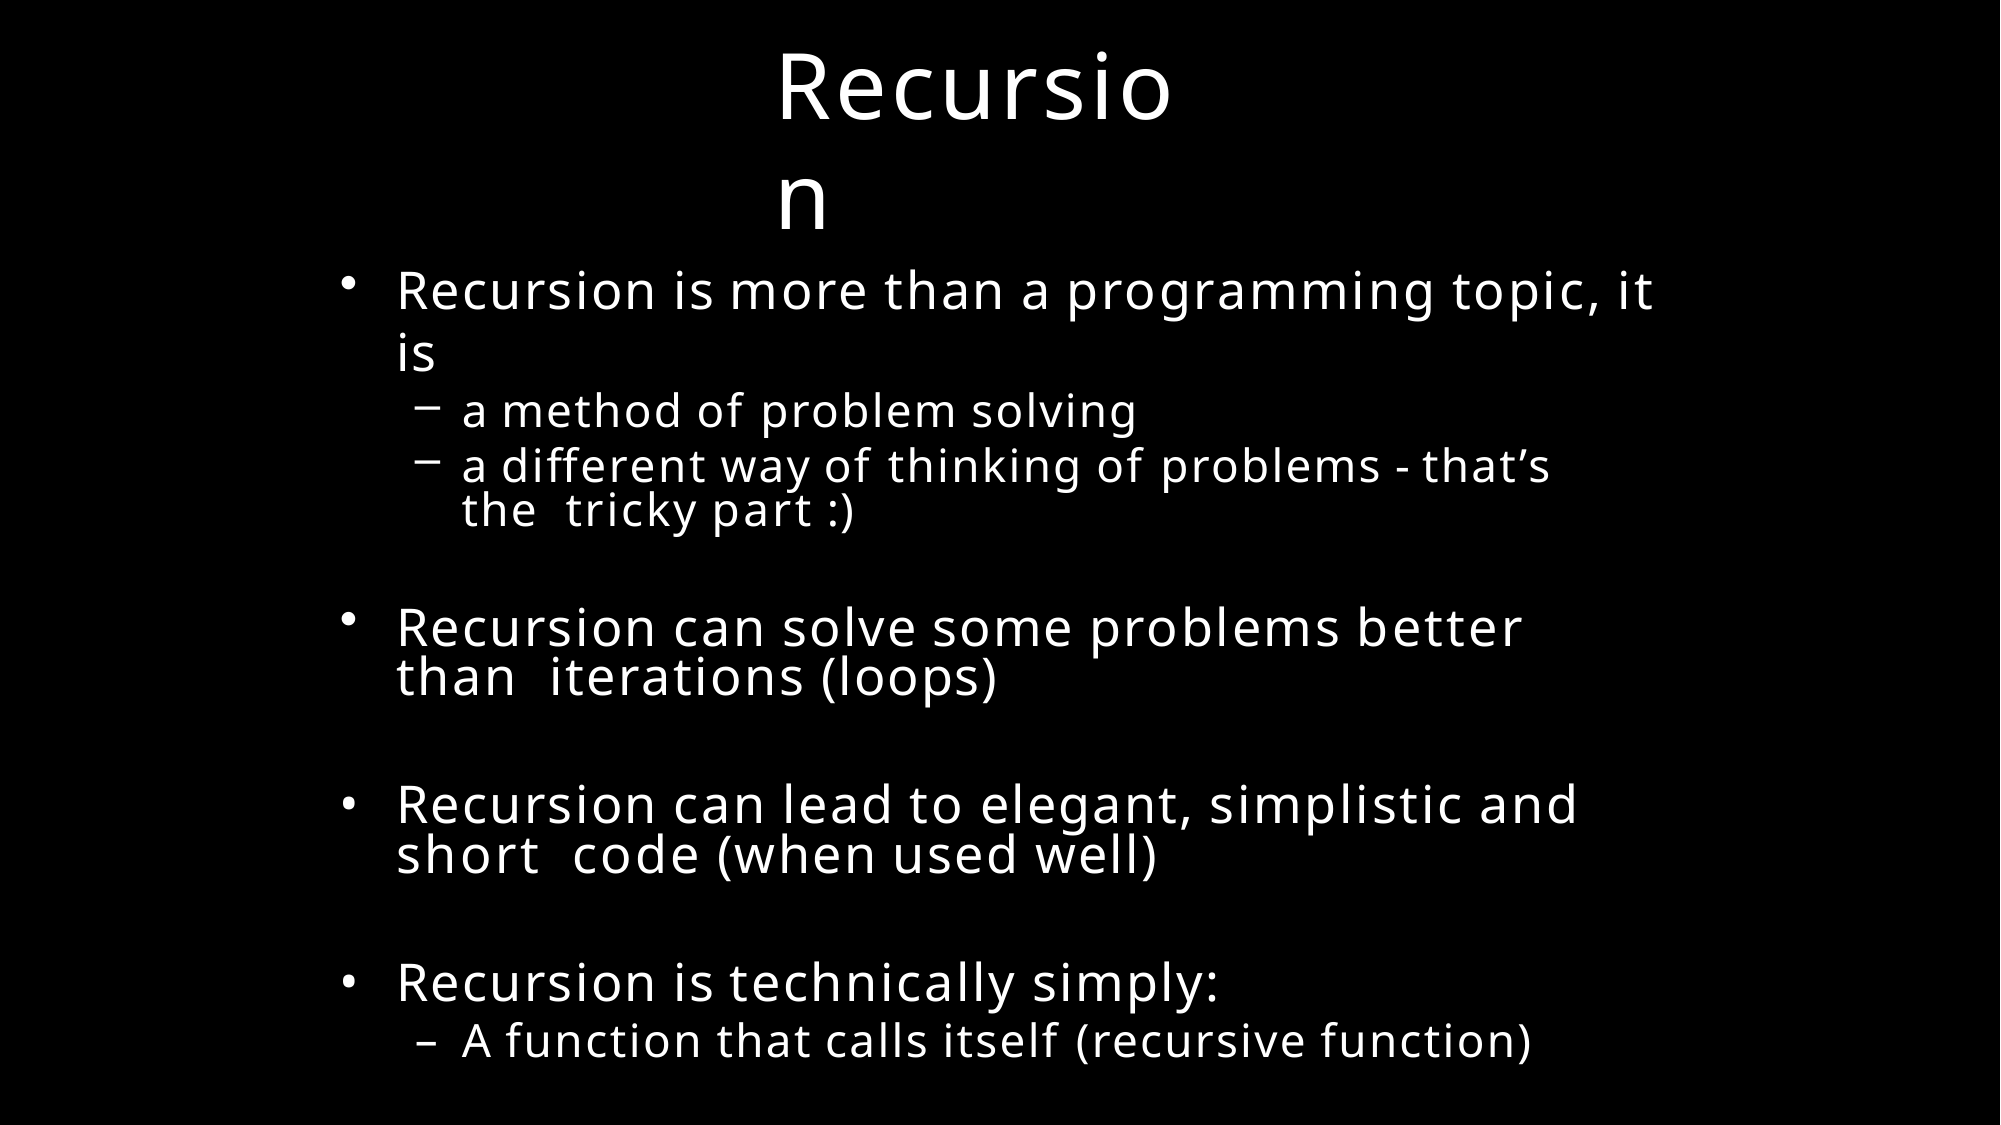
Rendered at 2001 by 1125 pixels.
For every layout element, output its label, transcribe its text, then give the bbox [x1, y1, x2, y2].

text_box Recursion is more than a programming topic, it is a method of problem solving a different way of thinking of problems - that’s the tricky part :) Recursion can solve some problems better than iterations (loops) Recursion can lead to elegant, simplistic and short code (when used well) Recursion is technically simply: A function that calls itself (recursive function) [337, 255, 1671, 1067]
title Recursion [772, 25, 1228, 248]
